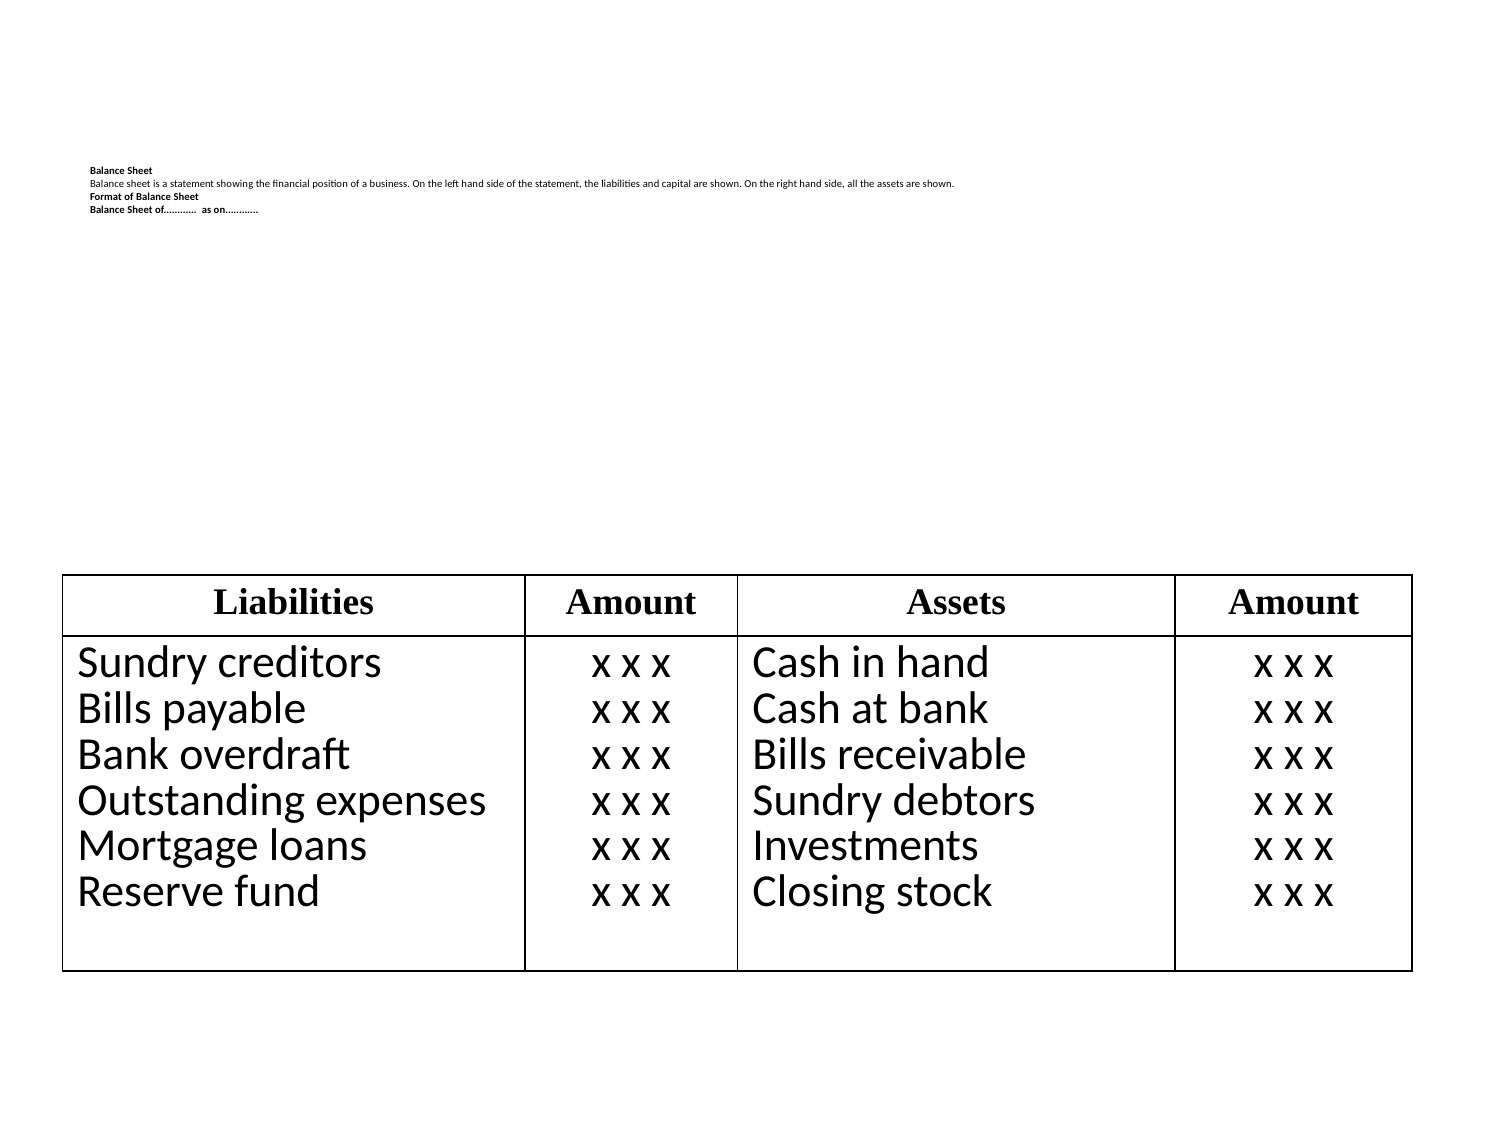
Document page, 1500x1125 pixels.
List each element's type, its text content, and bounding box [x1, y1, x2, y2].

table_header Amount [1176, 576, 1411, 635]
table_cell Cash in hand Cash at bank Bills receivable Sundry debtors Investments Closing stock [738, 637, 1174, 970]
table_header Amount [526, 576, 737, 635]
table_cell x x x x x x x x x x x x x x x x x x [526, 637, 737, 970]
table_header Liabilities [63, 576, 524, 635]
title Balance Sheet Balance sheet is a statement showing the financial position of a business. On the left hand side of the statement, the liabilities and capital are shown. On the right hand side, all the assets are shown. Format of Balance Sheet Balance Sheet of............ as on............ [75, 50, 1425, 238]
table_cell Sundry creditors Bills payable Bank overdraft Outstanding expenses Mortgage loans Reserve fund [63, 637, 524, 970]
table_cell x x x x x x x x x x x x x x x x x x [1176, 637, 1411, 970]
table_header Assets [738, 576, 1174, 635]
